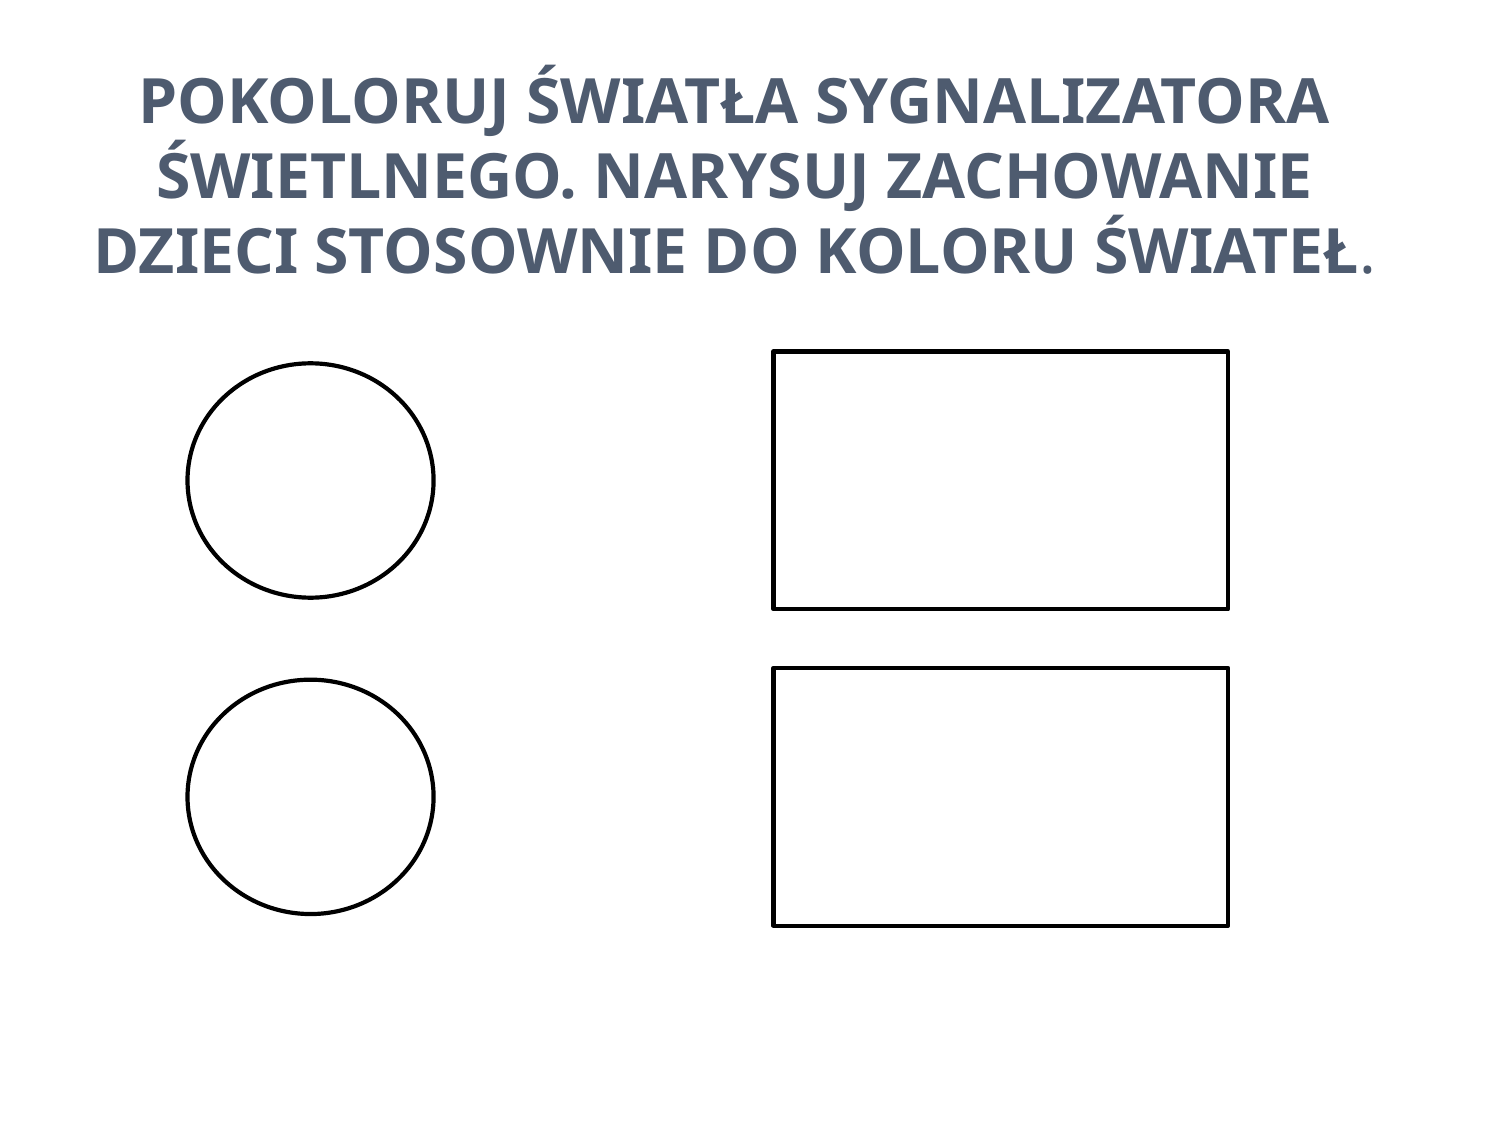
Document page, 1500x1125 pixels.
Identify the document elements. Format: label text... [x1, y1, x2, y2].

text_box [771, 349, 1230, 611]
text_box [771, 666, 1230, 928]
text_box [185, 677, 436, 917]
title Pokoloruj światła sygnalizatora świetlnego. Narysuj zachowanie dzieci stosownie do koloru świateł. [75, 45, 1395, 293]
text_box [185, 361, 436, 600]
